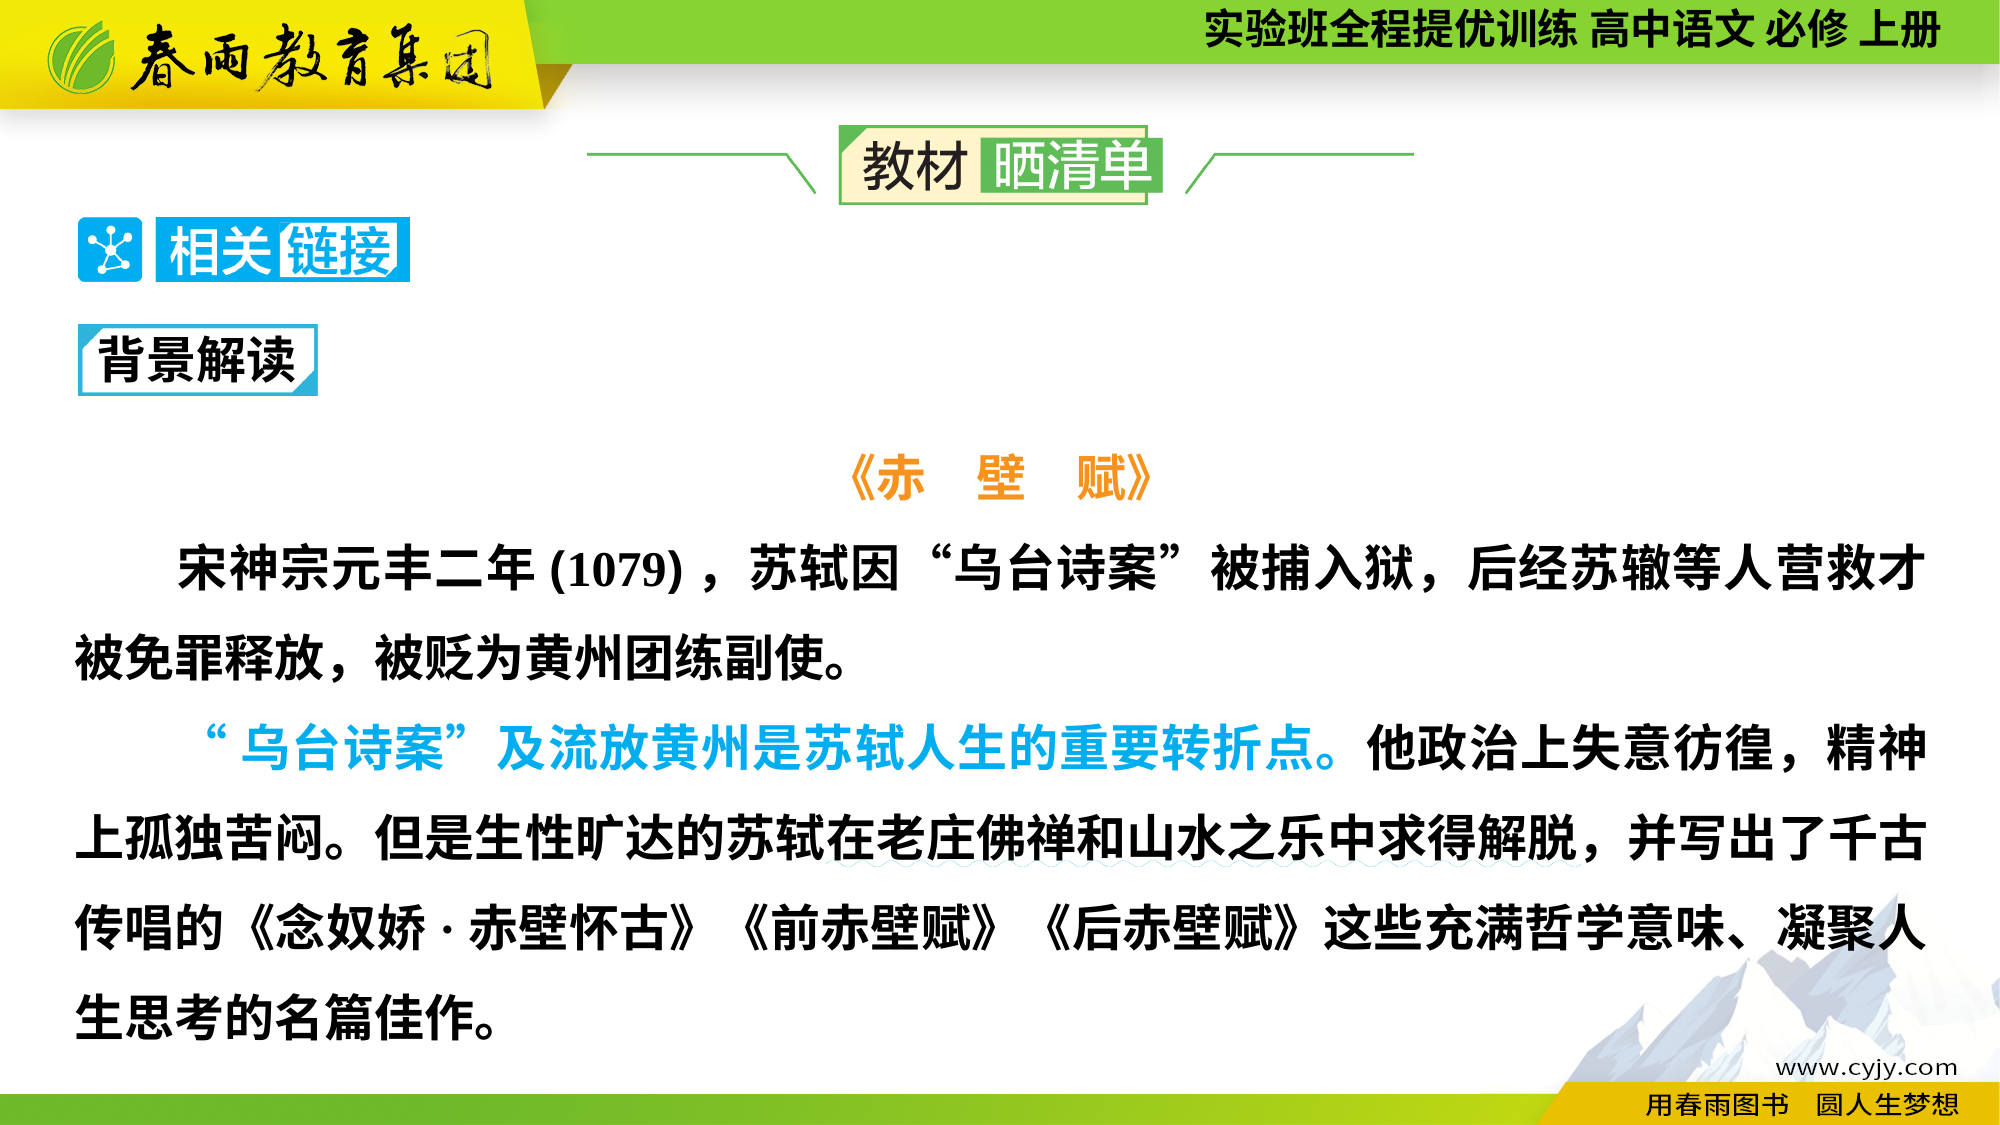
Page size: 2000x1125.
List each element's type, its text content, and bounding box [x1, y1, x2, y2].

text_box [78, 321, 319, 398]
list 《赤 壁 赋》 宋神宗元丰二年(1079)，苏轼因“乌台诗案”被捕入狱，后经苏辙等人营救才被免罪释放，被贬为黄州团练副使。 “乌台诗案”及流放黄州是苏轼人生的重要转折点。他政治上失意彷徨，精神上孤独苦闷。但是生性旷达的苏轼在老庄佛禅和山水之乐中求得解脱，并写出了千古传唱的《念奴娇·赤壁怀古》《前赤壁赋》《后赤壁赋》这些充满哲学意味、凝聚人生思考的名篇佳作。 [59, 408, 1944, 1049]
picture [0, 0, 2000, 1125]
